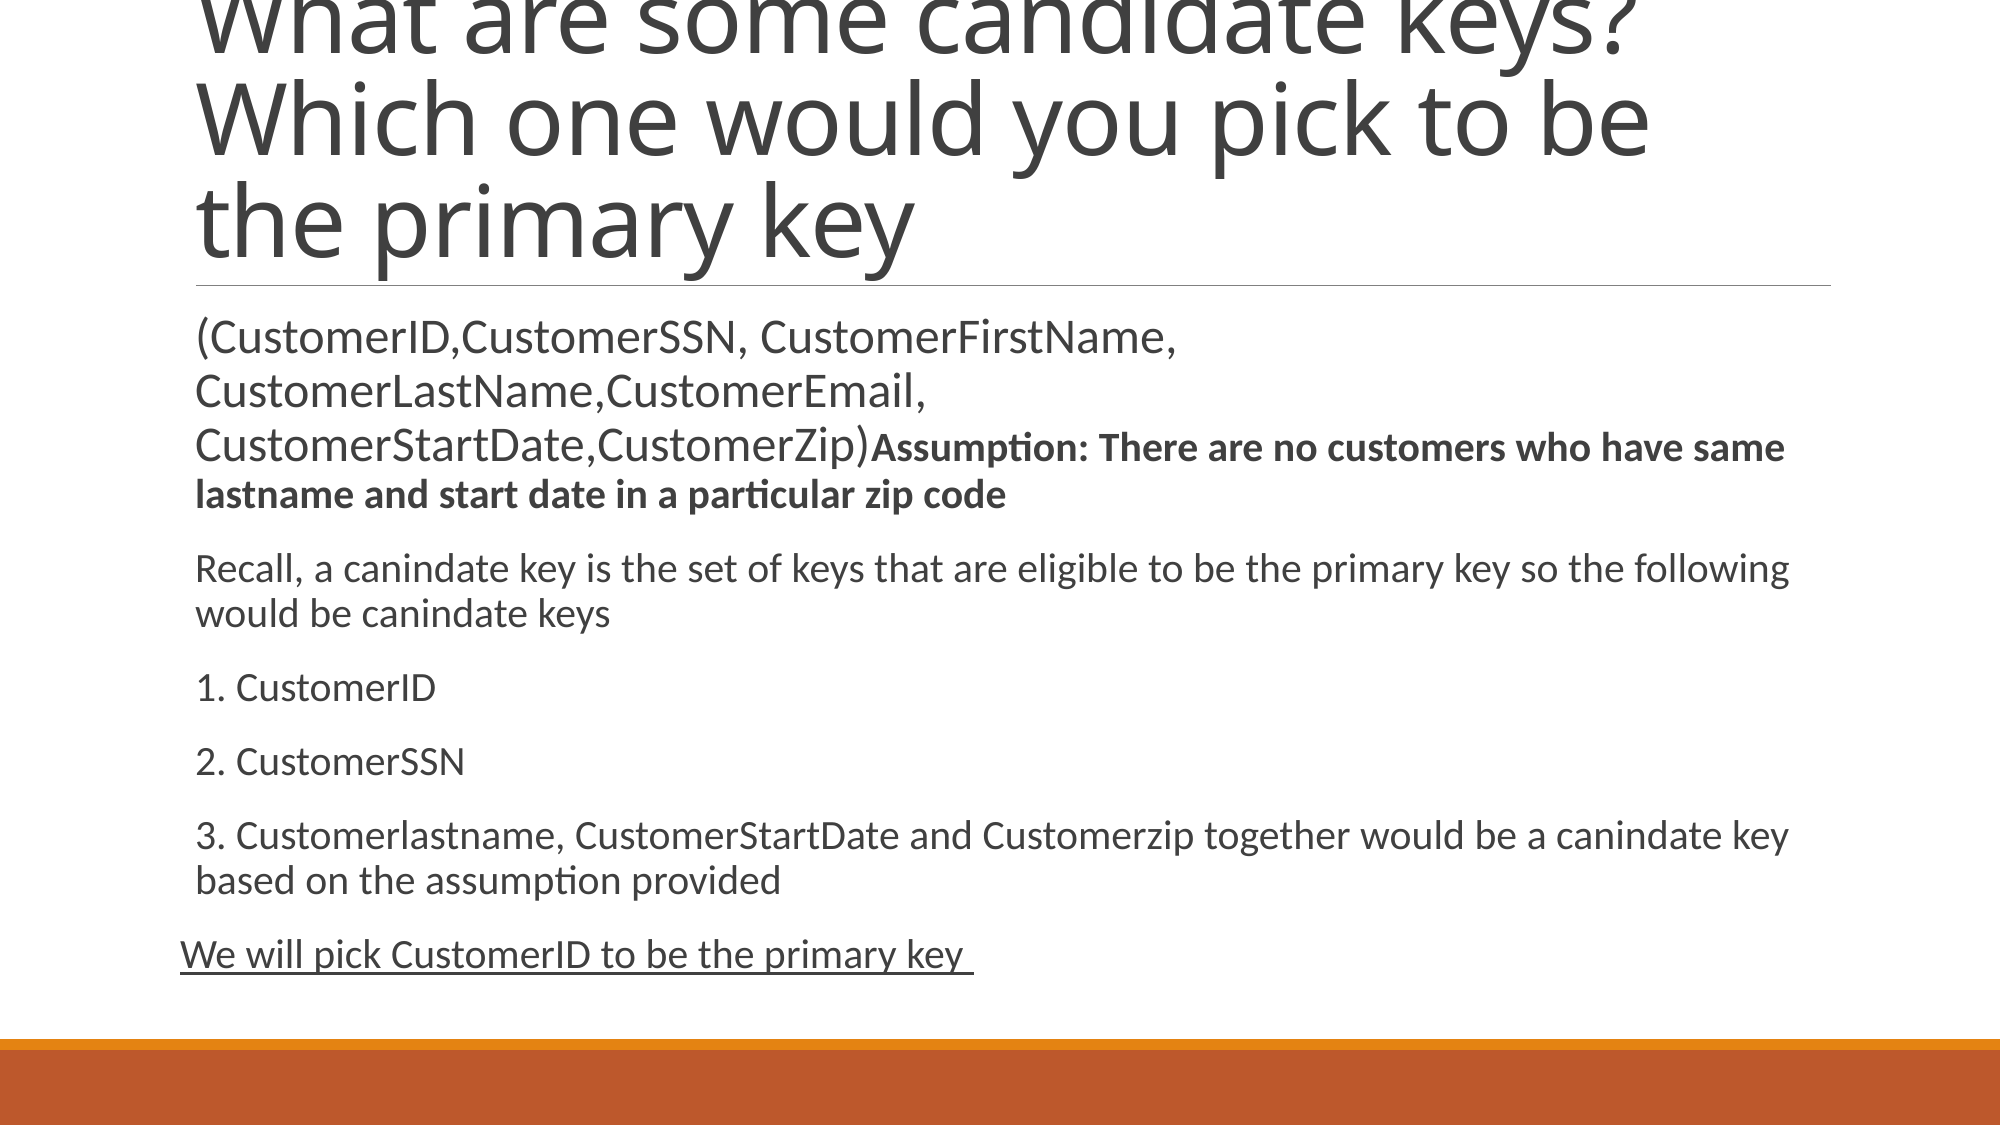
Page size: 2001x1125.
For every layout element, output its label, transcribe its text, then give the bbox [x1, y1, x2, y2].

list (CustomerID,CustomerSSN, CustomerFirstName, CustomerLastName,CustomerEmail, CustomerStartDate,CustomerZip)Assumption: There are no customers who have same lastname and start date in a particular zip code Recall, a canindate key is the set of keys that are eligible to be the primary key so the following would be canindate keys 1. CustomerID 2. CustomerSSN 3. Customerlastname, CustomerStartDate and Customerzip together would be a canindate key based on the assumption provided We will pick CustomerID to be the primary key [180, 302, 1830, 963]
title What are some candidate keys? Which one would you pick to be the primary key [180, 47, 1830, 285]
